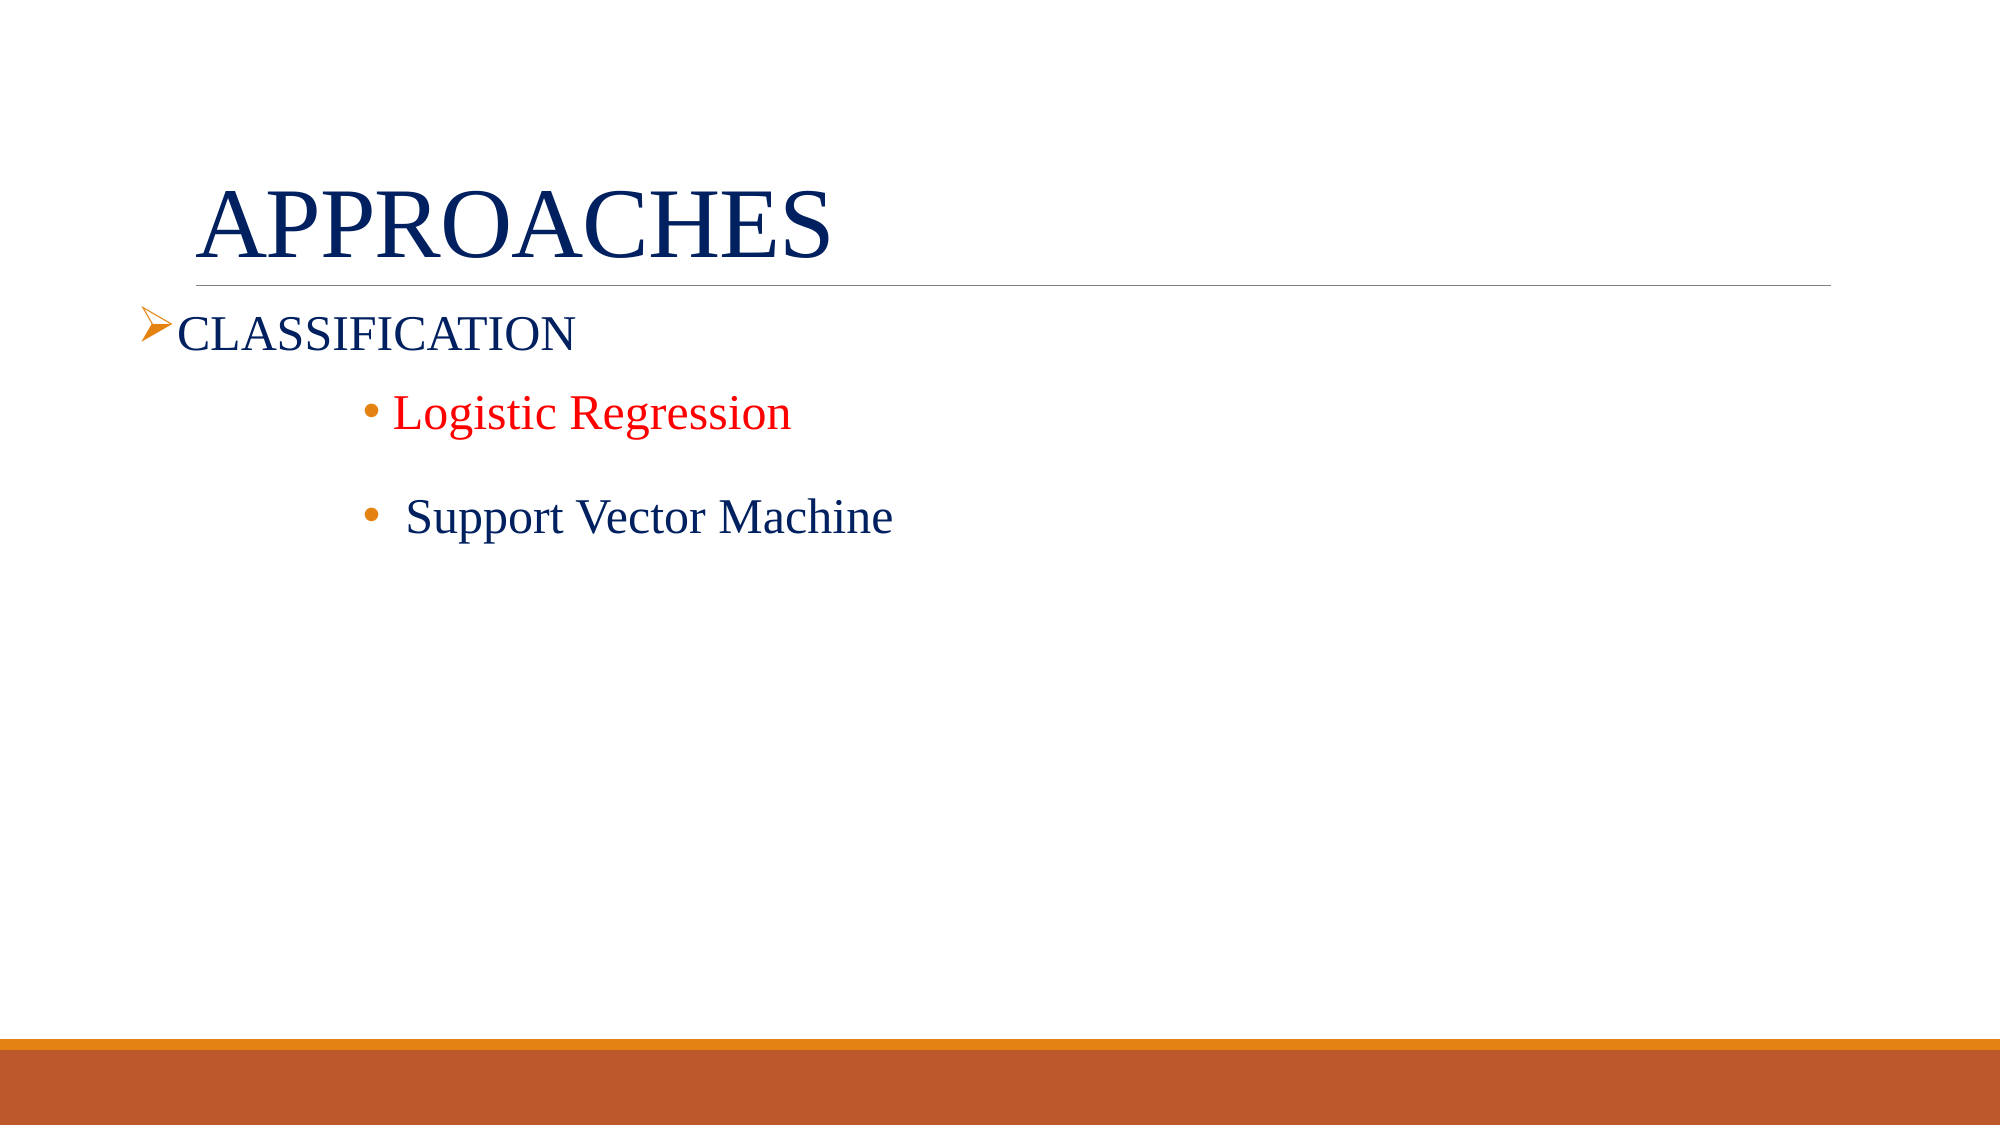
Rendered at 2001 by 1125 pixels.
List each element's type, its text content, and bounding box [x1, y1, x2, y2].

list CLASSIFICATION Logistic Regression Support Vector Machine [137, 299, 1863, 1046]
title APPROACHES [180, 47, 1830, 285]
